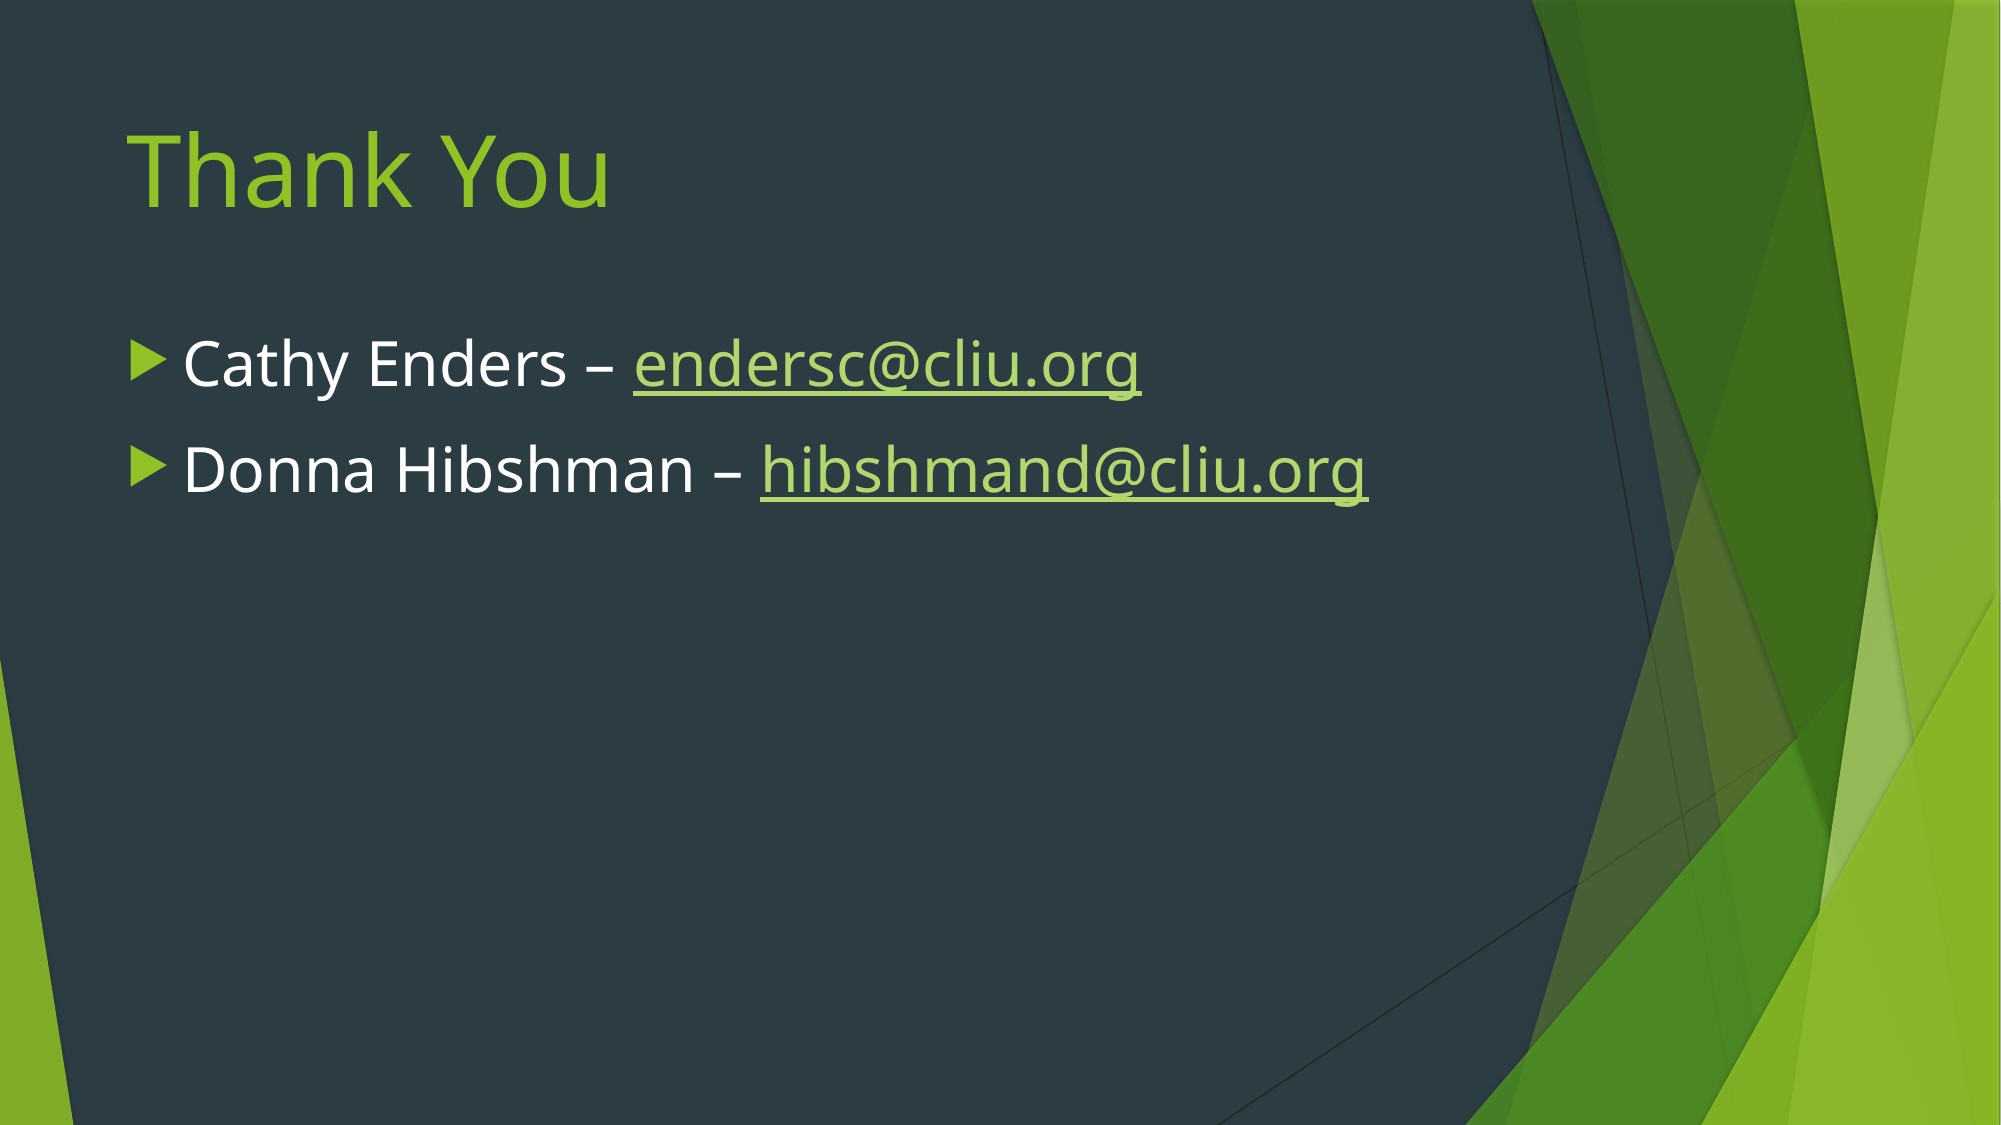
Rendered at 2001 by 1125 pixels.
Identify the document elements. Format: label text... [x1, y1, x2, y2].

title Thank You [111, 99, 1694, 317]
list Cathy Enders – endersc@cliu.org Donna Hibshman – hibshmand@cliu.org [111, 316, 1522, 1070]
